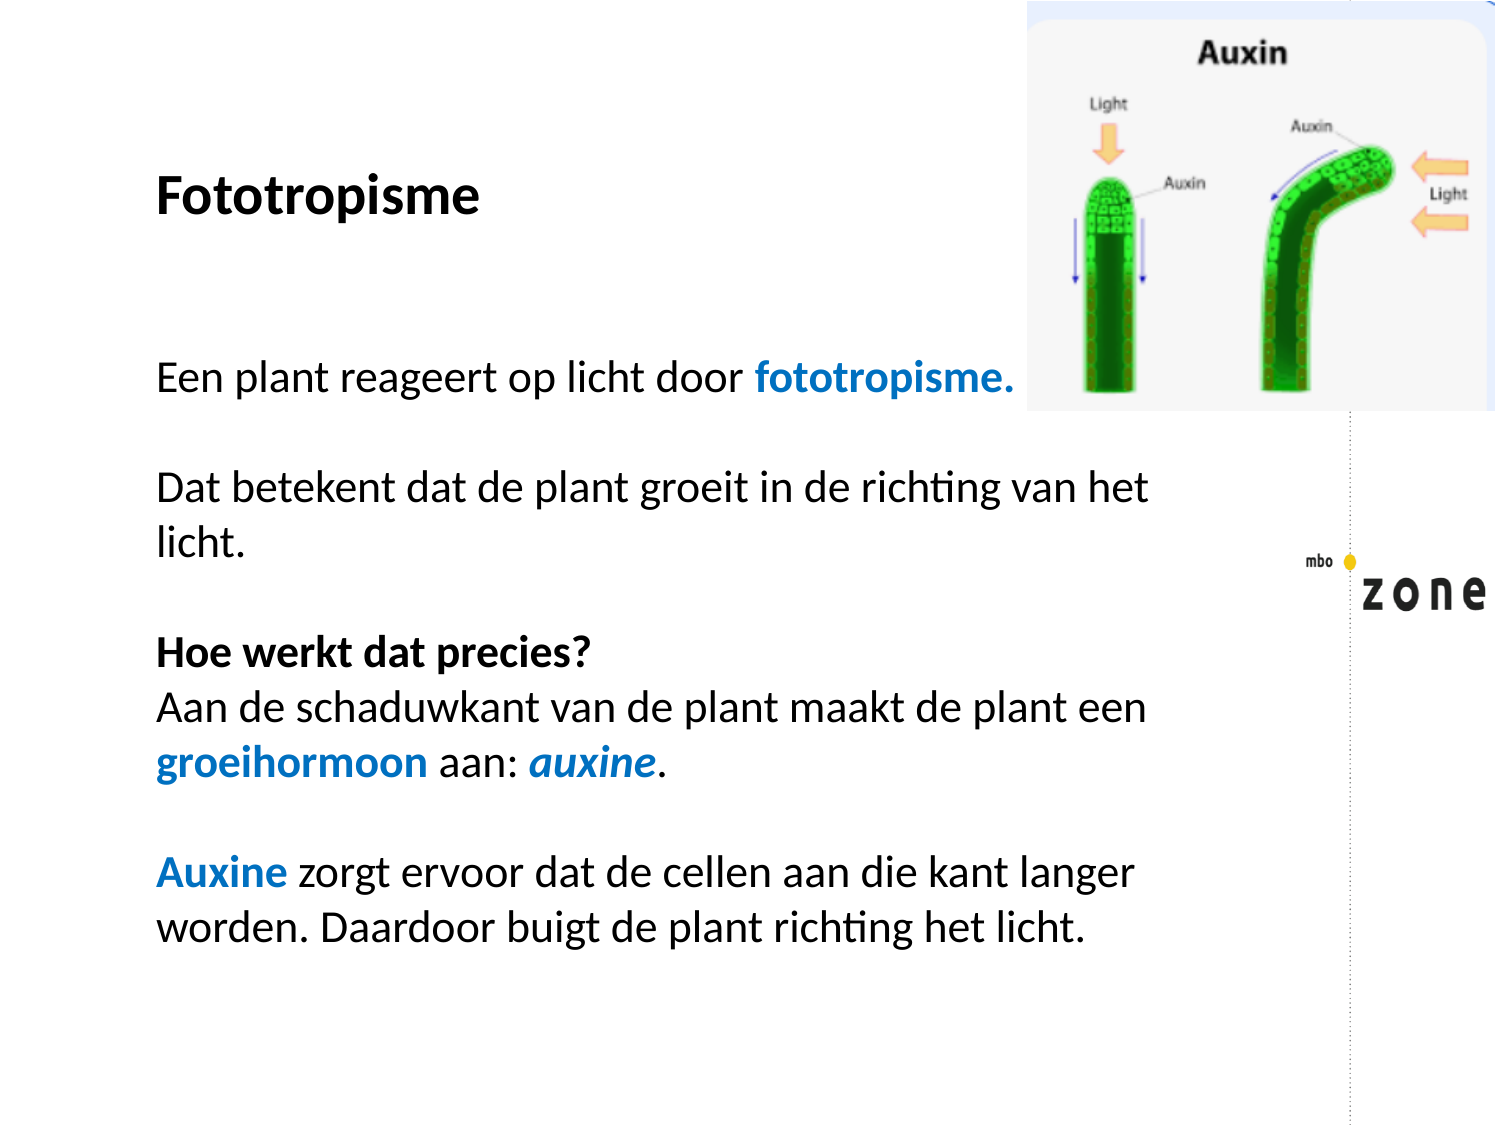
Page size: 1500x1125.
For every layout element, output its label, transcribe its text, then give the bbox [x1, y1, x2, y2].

picture [1027, 0, 1500, 1125]
text_box Fototropisme [141, 149, 1022, 234]
text_box Een plant reageert op licht door fototropisme. Dat betekent dat de plant groeit in de richting van het licht. Hoe werkt dat precies? Aan de schaduwkant van de plant maakt de plant een groeihormoon aan: auxine. Auxine zorgt ervoor dat de cellen aan die kant langer worden. Daardoor buigt de plant richting het licht. [141, 339, 1235, 959]
